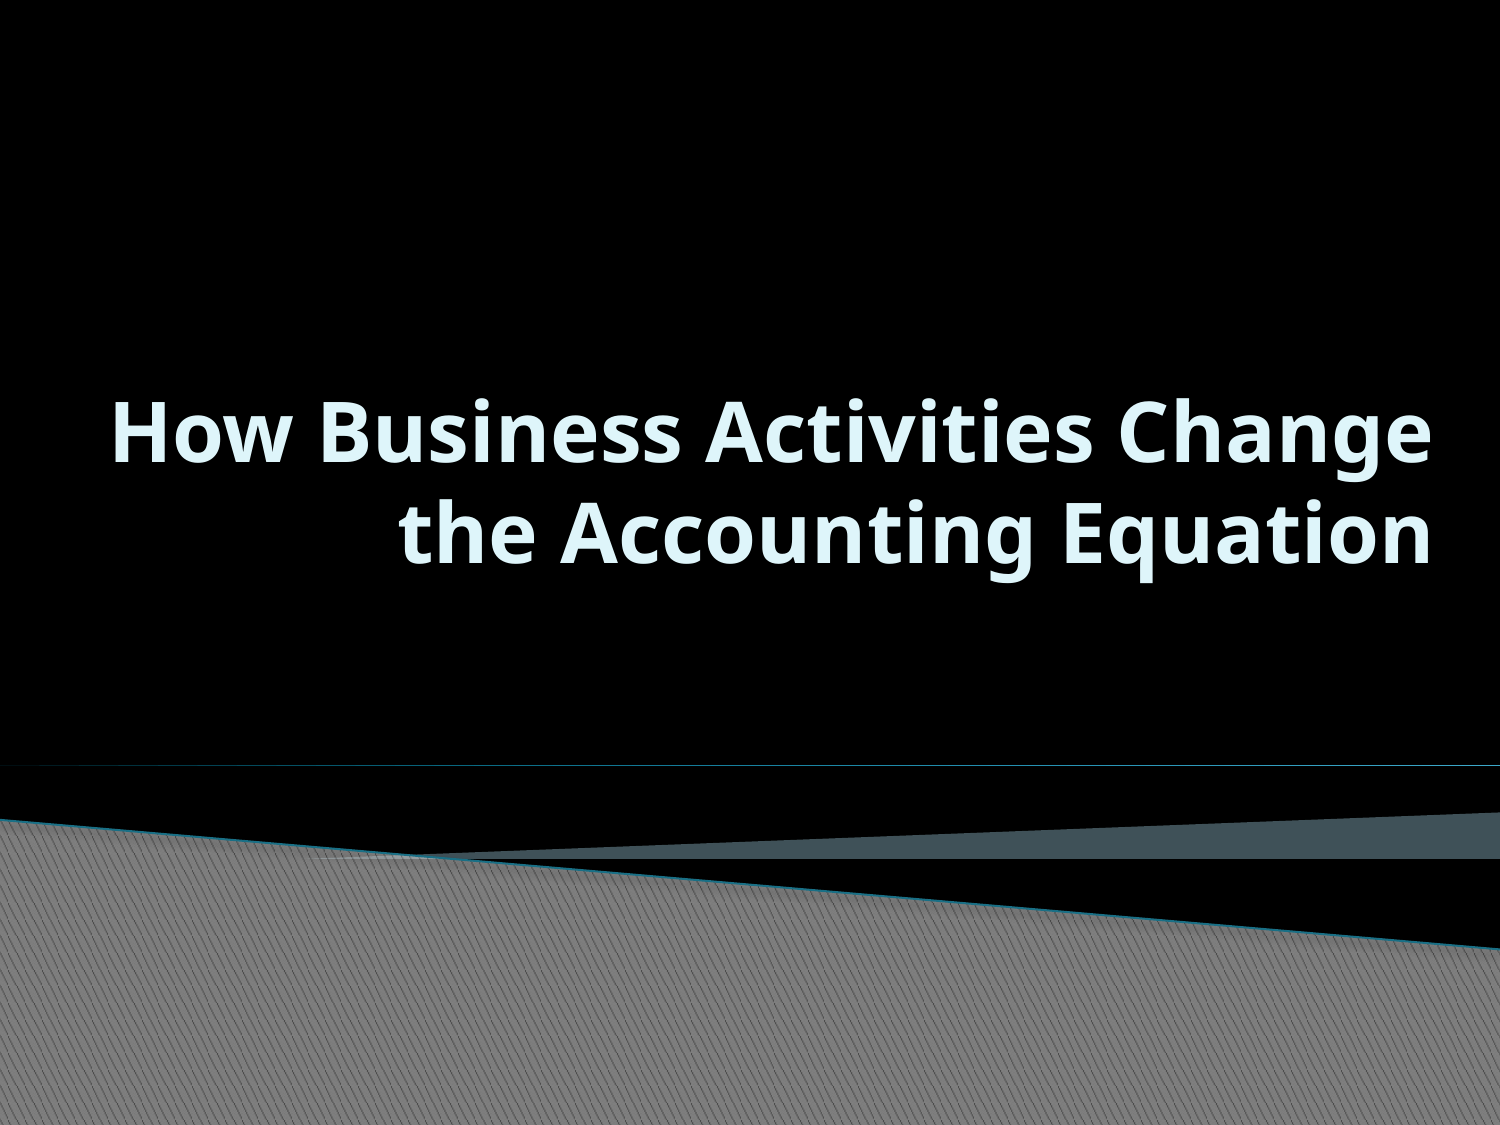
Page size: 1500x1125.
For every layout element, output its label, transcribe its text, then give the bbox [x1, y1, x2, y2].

title How Business Activities Change the Accounting Equation [37, 287, 1450, 588]
picture [0, 821, 1500, 1125]
